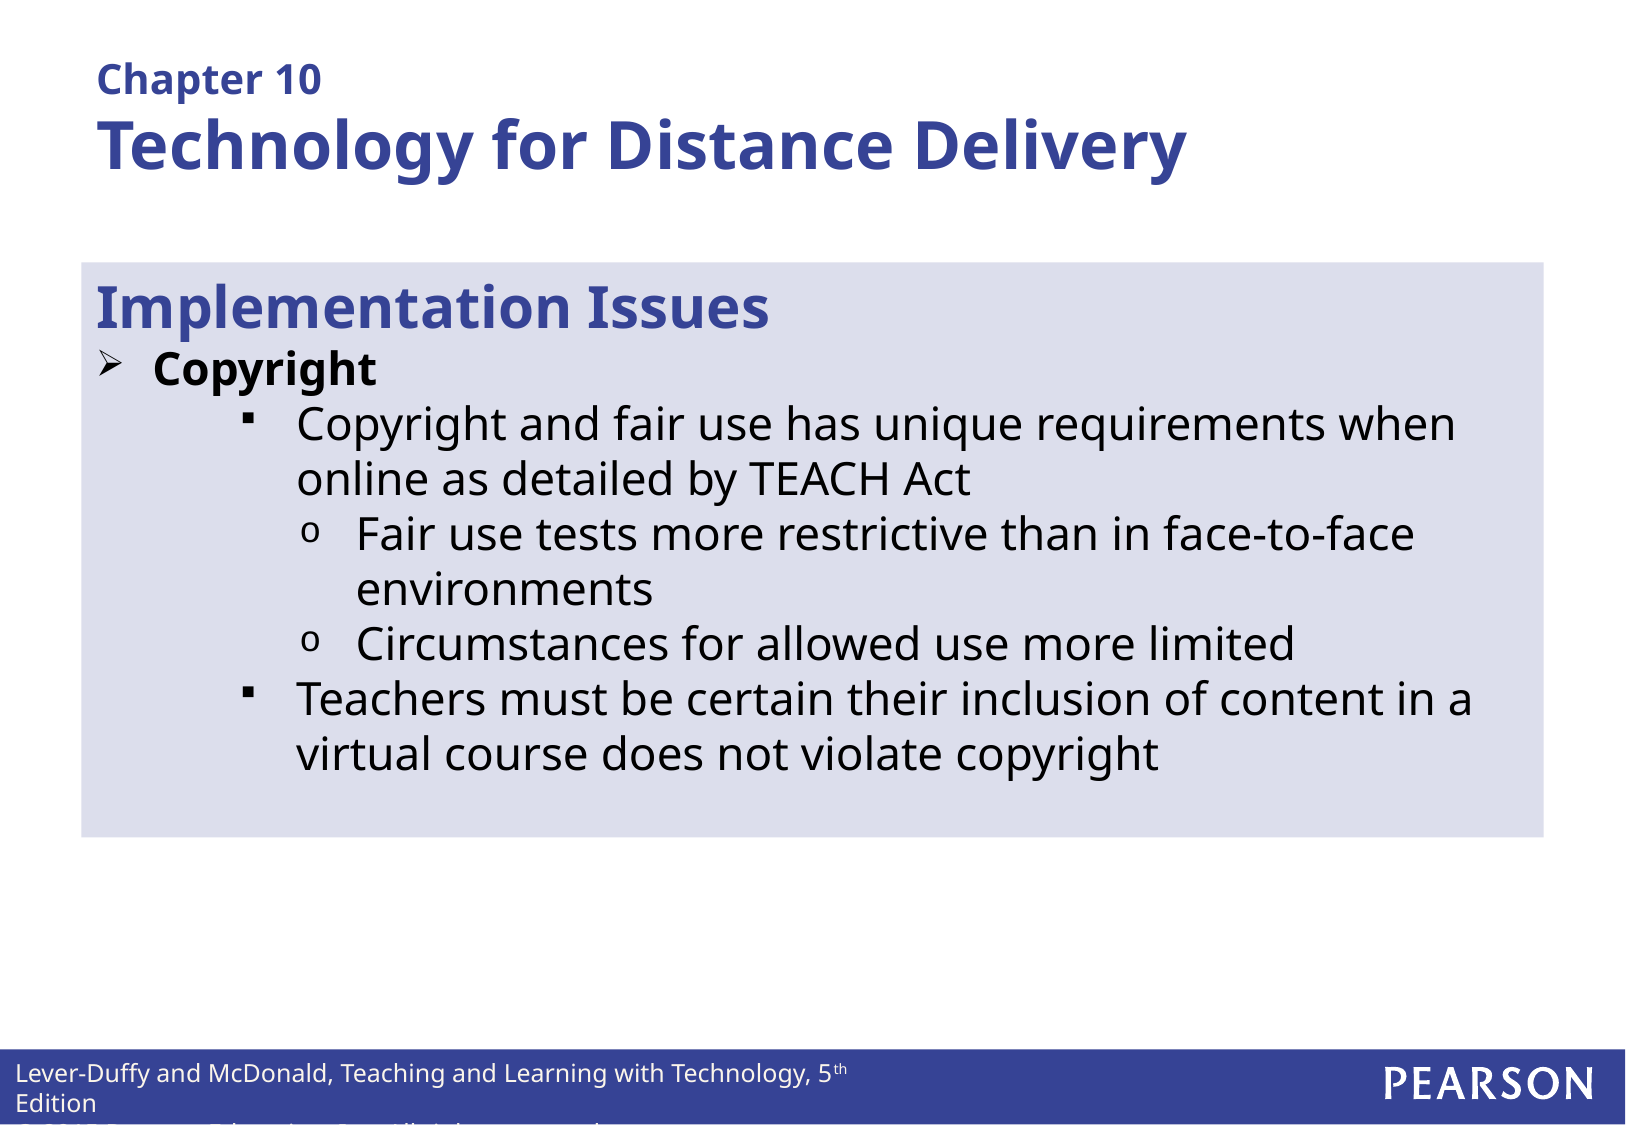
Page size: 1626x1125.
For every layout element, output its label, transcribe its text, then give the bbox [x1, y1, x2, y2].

list Implementation Issues Copyright Copyright and fair use has unique requirements when online as detailed by TEACH Act Fair use tests more restrictive than in face-to-face environments Circumstances for allowed use more limited Teachers must be certain their inclusion of content in a virtual course does not violate copyright [81, 262, 1544, 838]
title Chapter 10 Technology for Distance Delivery [81, 45, 1544, 233]
